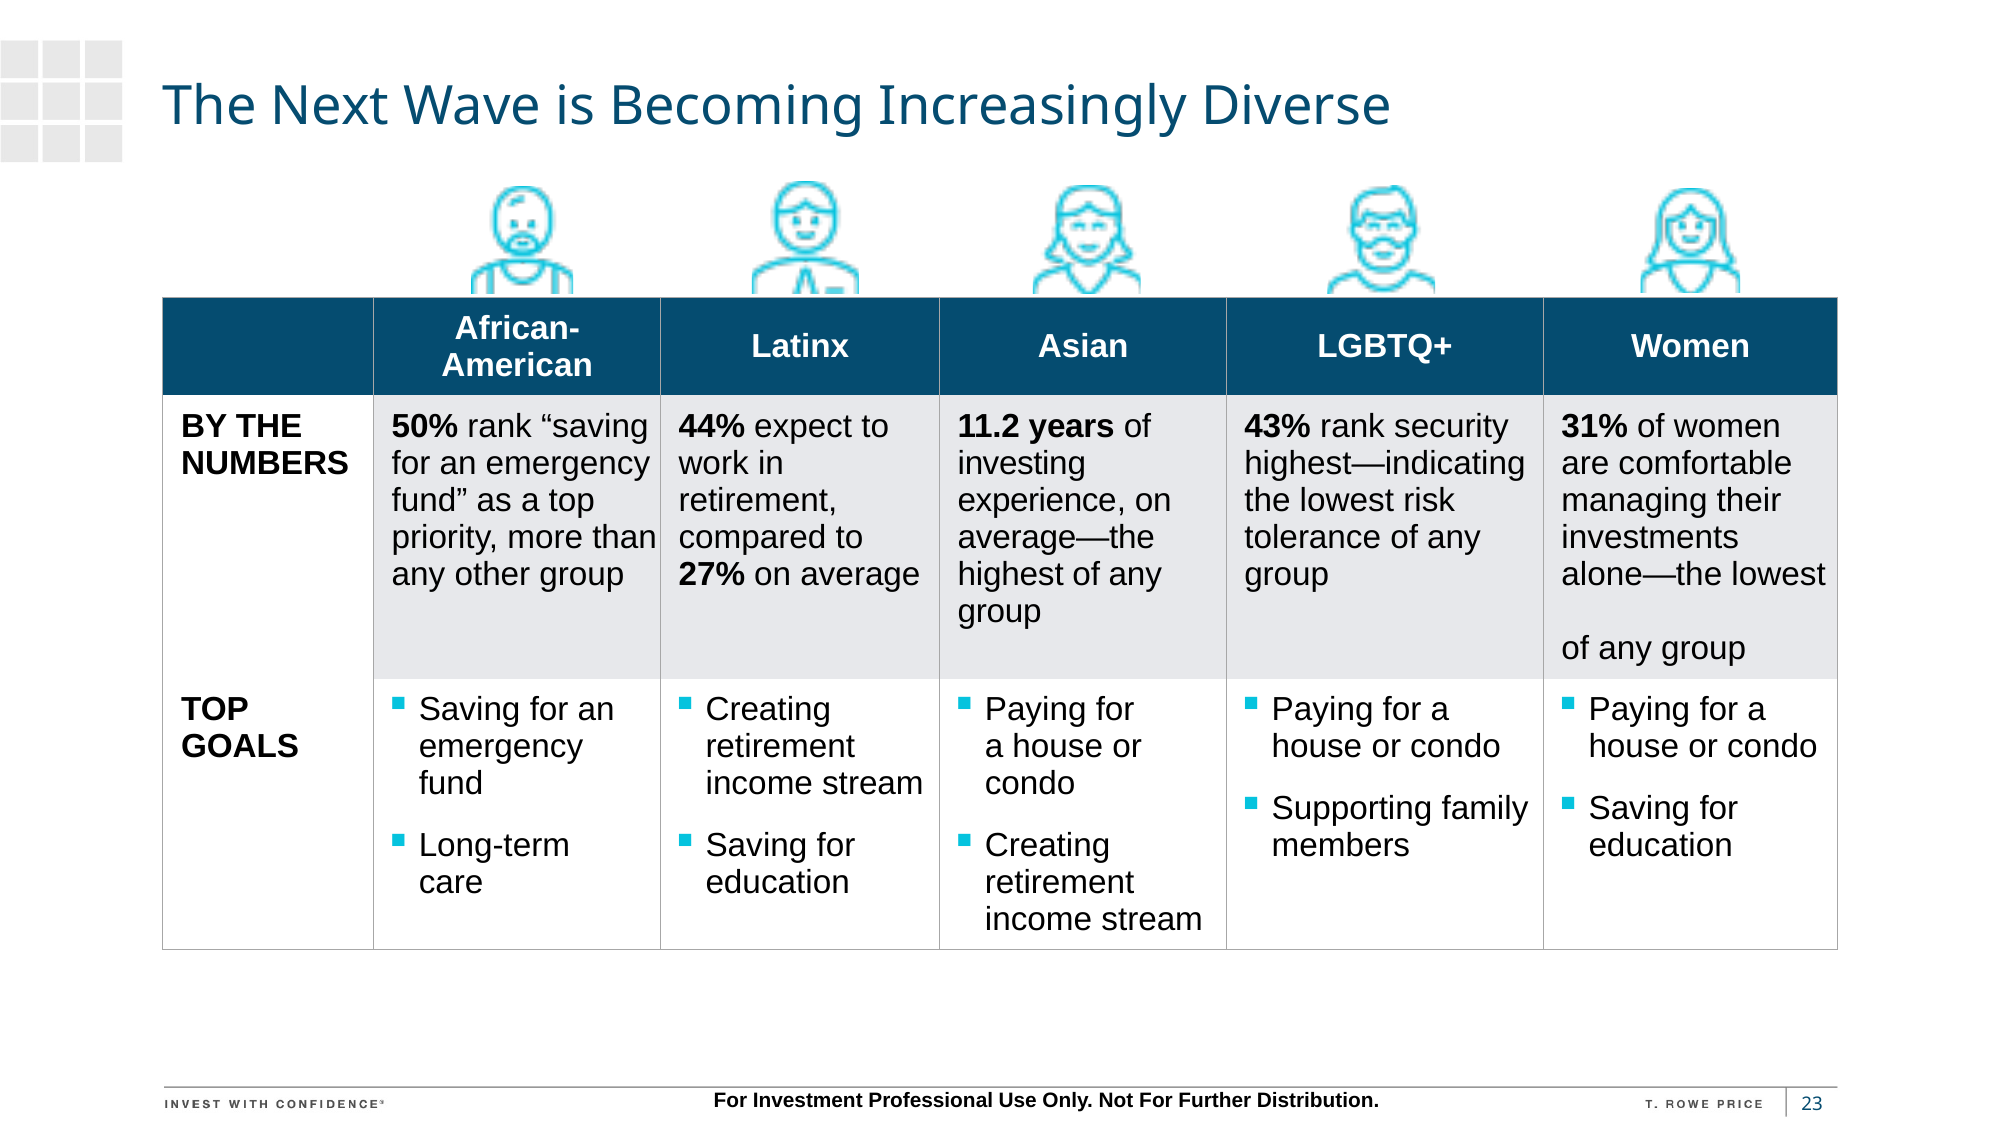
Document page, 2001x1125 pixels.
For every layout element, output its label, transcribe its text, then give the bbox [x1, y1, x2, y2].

table_cell Creating retirement income stream Saving for education [661, 679, 939, 949]
table_cell 31% of women are comfortable managing their investments alone—the lowest of any group [1544, 395, 1837, 679]
table_header LGBTQ+ [1227, 298, 1543, 395]
table_cell 11.2 years of investing experience, on average—the highest of any group [940, 395, 1226, 679]
table_cell Saving for an emergency fund Long-term care [374, 679, 660, 949]
table_cell Paying for a house or condo Creating retirement income stream [940, 679, 1226, 949]
table_header African-American [374, 298, 660, 395]
table_cell 50% rank “saving for an emergency fund” as a top priority, more than any other group [374, 395, 660, 679]
table_header Latinx [661, 298, 939, 395]
table_header Asian [940, 298, 1226, 395]
title The Next Wave is Becoming Increasingly Diverse [162, 47, 1838, 169]
table_cell TOP GOALS [163, 679, 373, 949]
table_cell Paying for a house or condo Saving for education [1544, 679, 1837, 949]
table_cell 43% rank security highest—indicating the lowest risk tolerance of any group [1227, 395, 1543, 679]
table_cell 44% expect to work in retirement, compared to 27% on average [661, 395, 939, 679]
table_header [163, 298, 373, 395]
table_header Women [1544, 298, 1837, 395]
table_cell Paying for a house or condo Supporting family members [1227, 679, 1543, 949]
table_cell BY THE NUMBERS [163, 395, 373, 679]
picture [0, 0, 2000, 1125]
